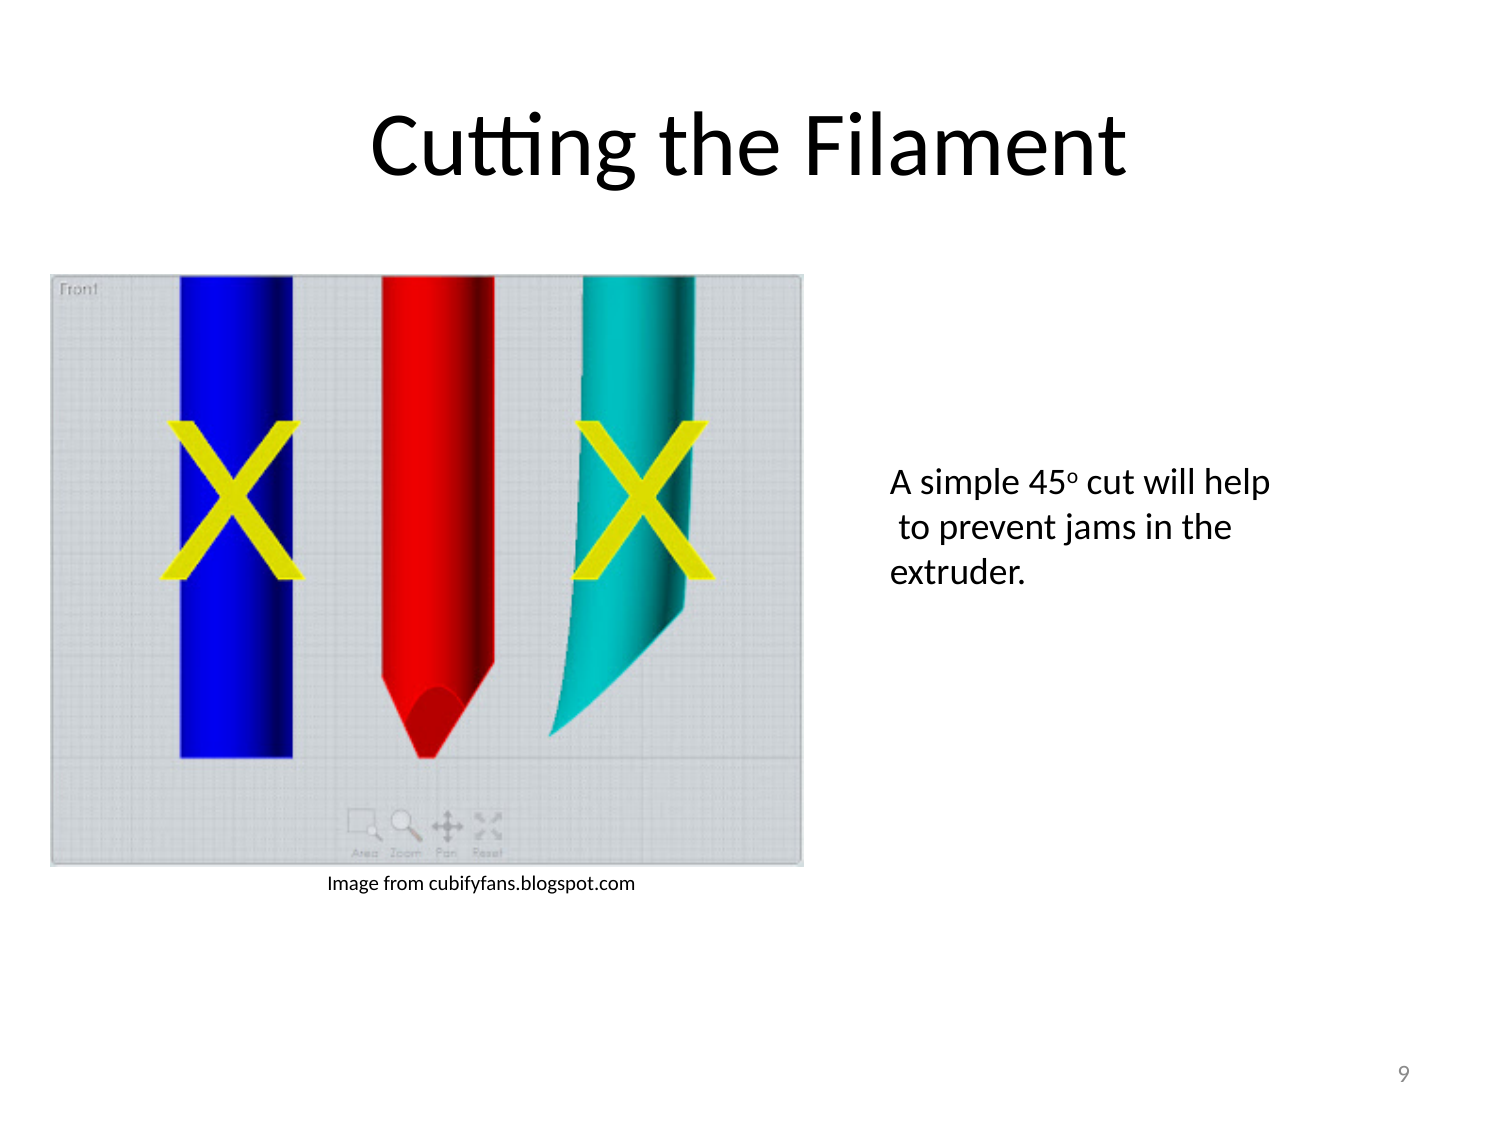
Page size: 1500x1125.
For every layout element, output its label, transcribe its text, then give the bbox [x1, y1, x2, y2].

slide_number 9 [1074, 1042, 1425, 1103]
text_box Image from cubifyfans.blogspot.com [312, 875, 800, 903]
title Cutting the Filament [75, 45, 1425, 233]
text_box A simple 45o cut will help to prevent jams in the extruder. [875, 449, 1500, 600]
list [49, 274, 804, 867]
